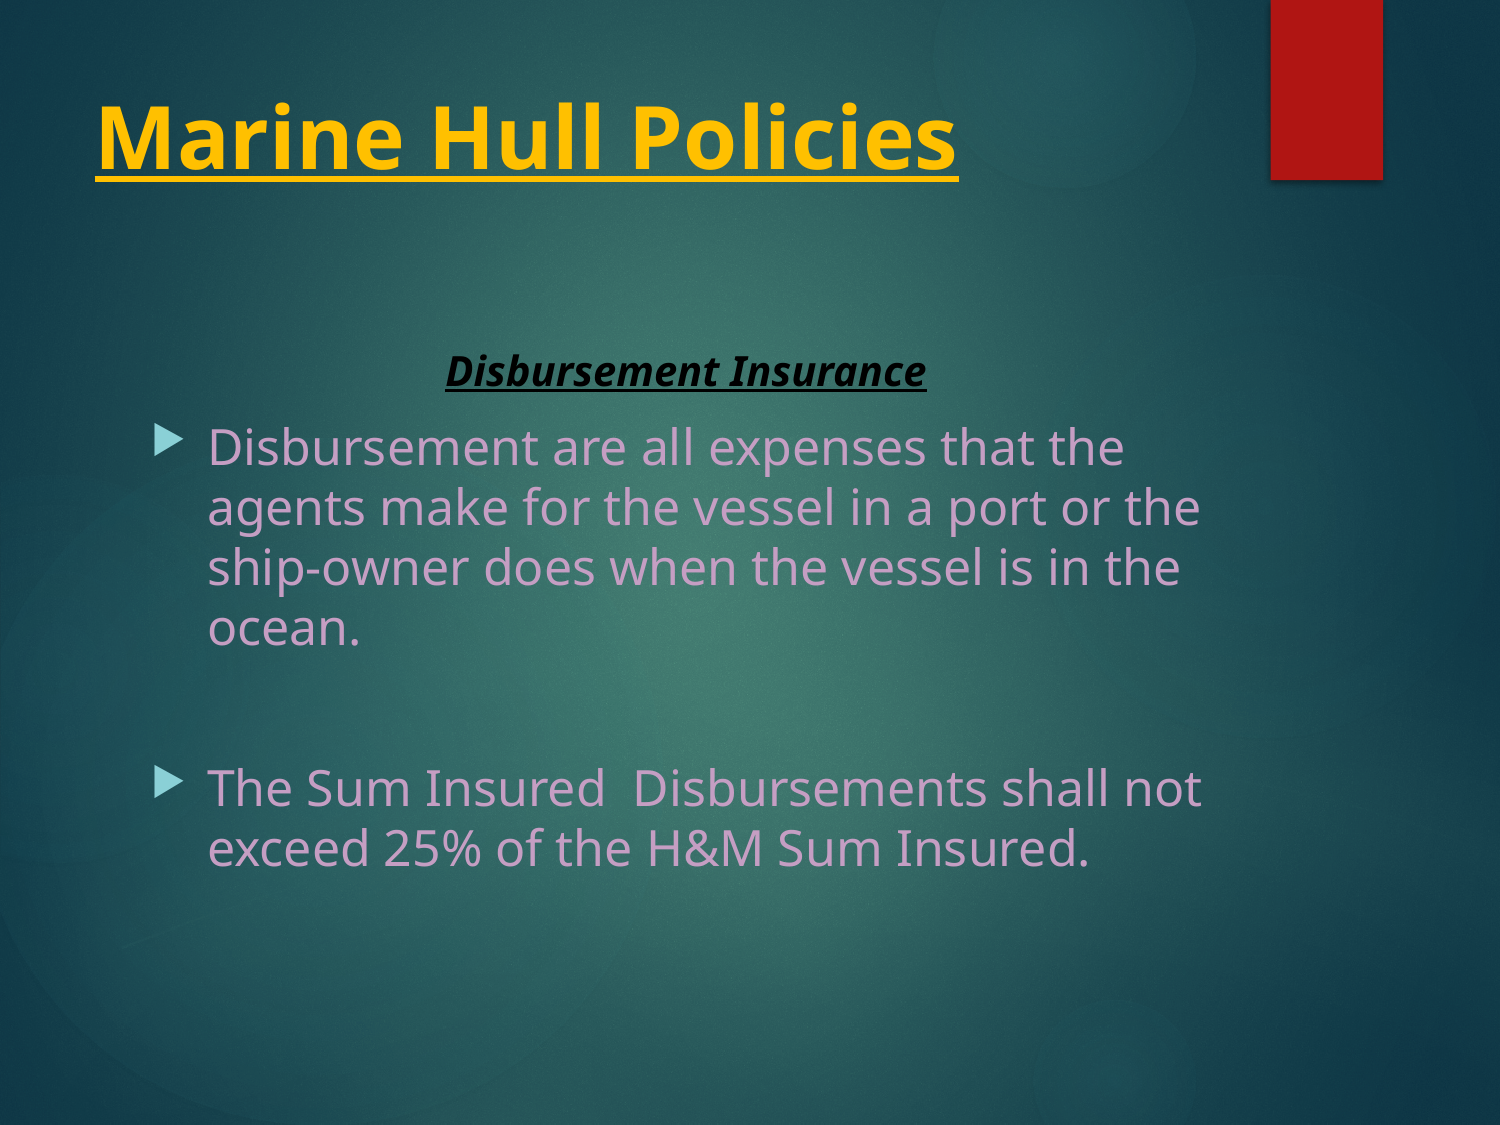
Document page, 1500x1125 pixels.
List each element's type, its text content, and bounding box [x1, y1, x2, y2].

title Marine Hull Policies [79, 74, 1237, 304]
list Disbursement Insurance Disbursement are all expenses that the agents make for the vessel in a port or the ship-owner does when the vessel is in the ocean. The Sum Insured Disbursements shall not exceed 25% of the H&M Sum Insured. [135, 336, 1237, 1025]
